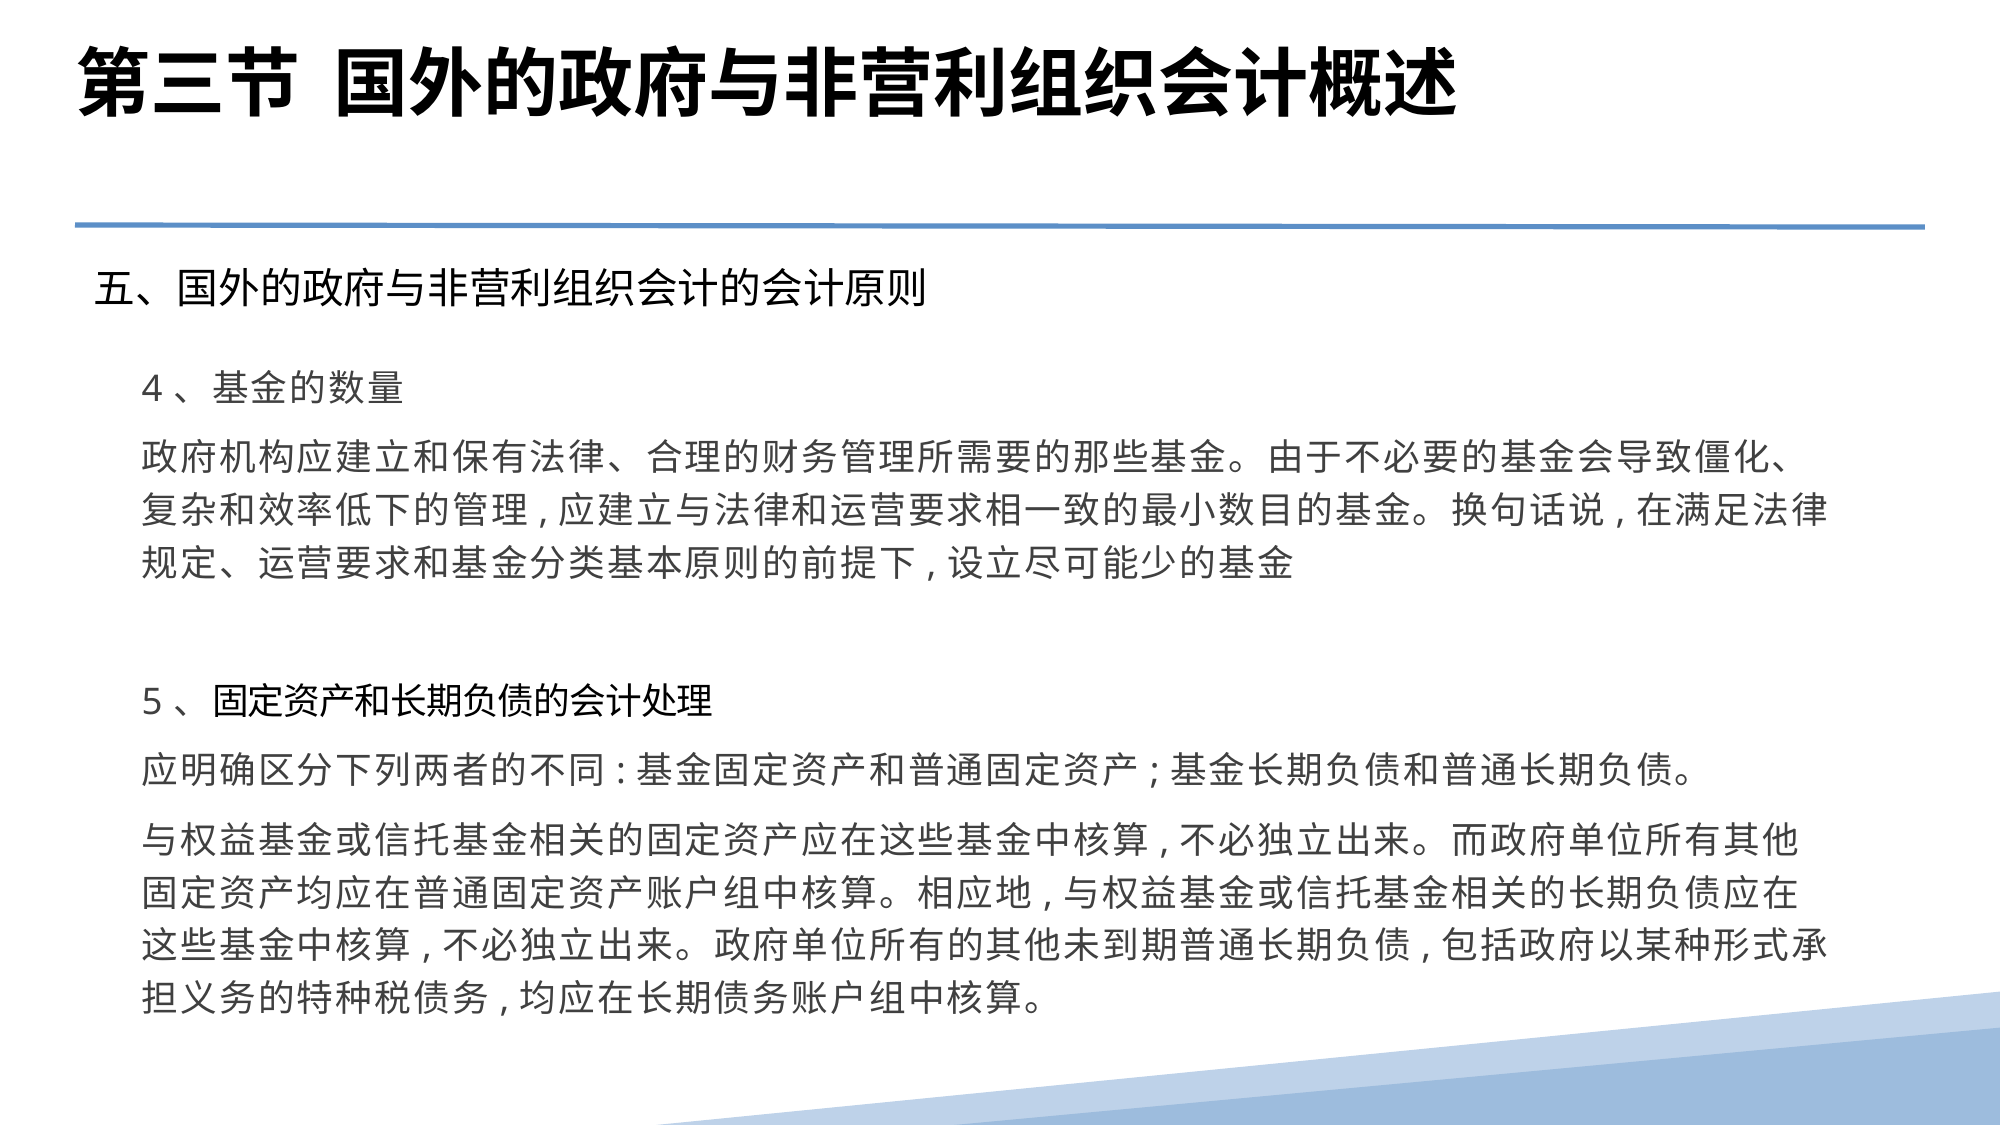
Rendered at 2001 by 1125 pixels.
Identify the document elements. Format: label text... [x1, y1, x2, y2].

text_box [656, 991, 2000, 1125]
text_box 第三节 国外的政府与非营利组织会计概述 [75, 24, 1925, 125]
text_box 五、国外的政府与非营利组织会计的会计原则 [93, 252, 1944, 327]
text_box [74, 224, 1925, 228]
text_box 4、基金的数量 政府机构应建立和保有法律、合理的财务管理所需要的那些基金。由于不必要的基金会导致僵化、复杂和效率低下的管理,应建立与法律和运营要求相一致的最小数目的基金。换句话说,在满足法律规定、运营要求和基金分类基本原则的前提下,设立尽可能少的基金 5、固定资产和长期负债的会计处理 应明确区分下列两者的不同:基金固定资产和普通固定资产;基金长期负债和普通长期负债。 与权益基金或信托基金相关的固定资产应在这些基金中核算,不必独立出来。而政府单位所有其他固定资产均应在普通固定资产账户组中核算。相应地,与权益基金或信托基金相关的长期负债应在这些基金中核算,不必独立出来。政府单位所有的其他未到期普通长期负债,包括政府以某种形式承担义务的特种税债务,均应在长期债务账户组中核算。 [131, 351, 1848, 1028]
